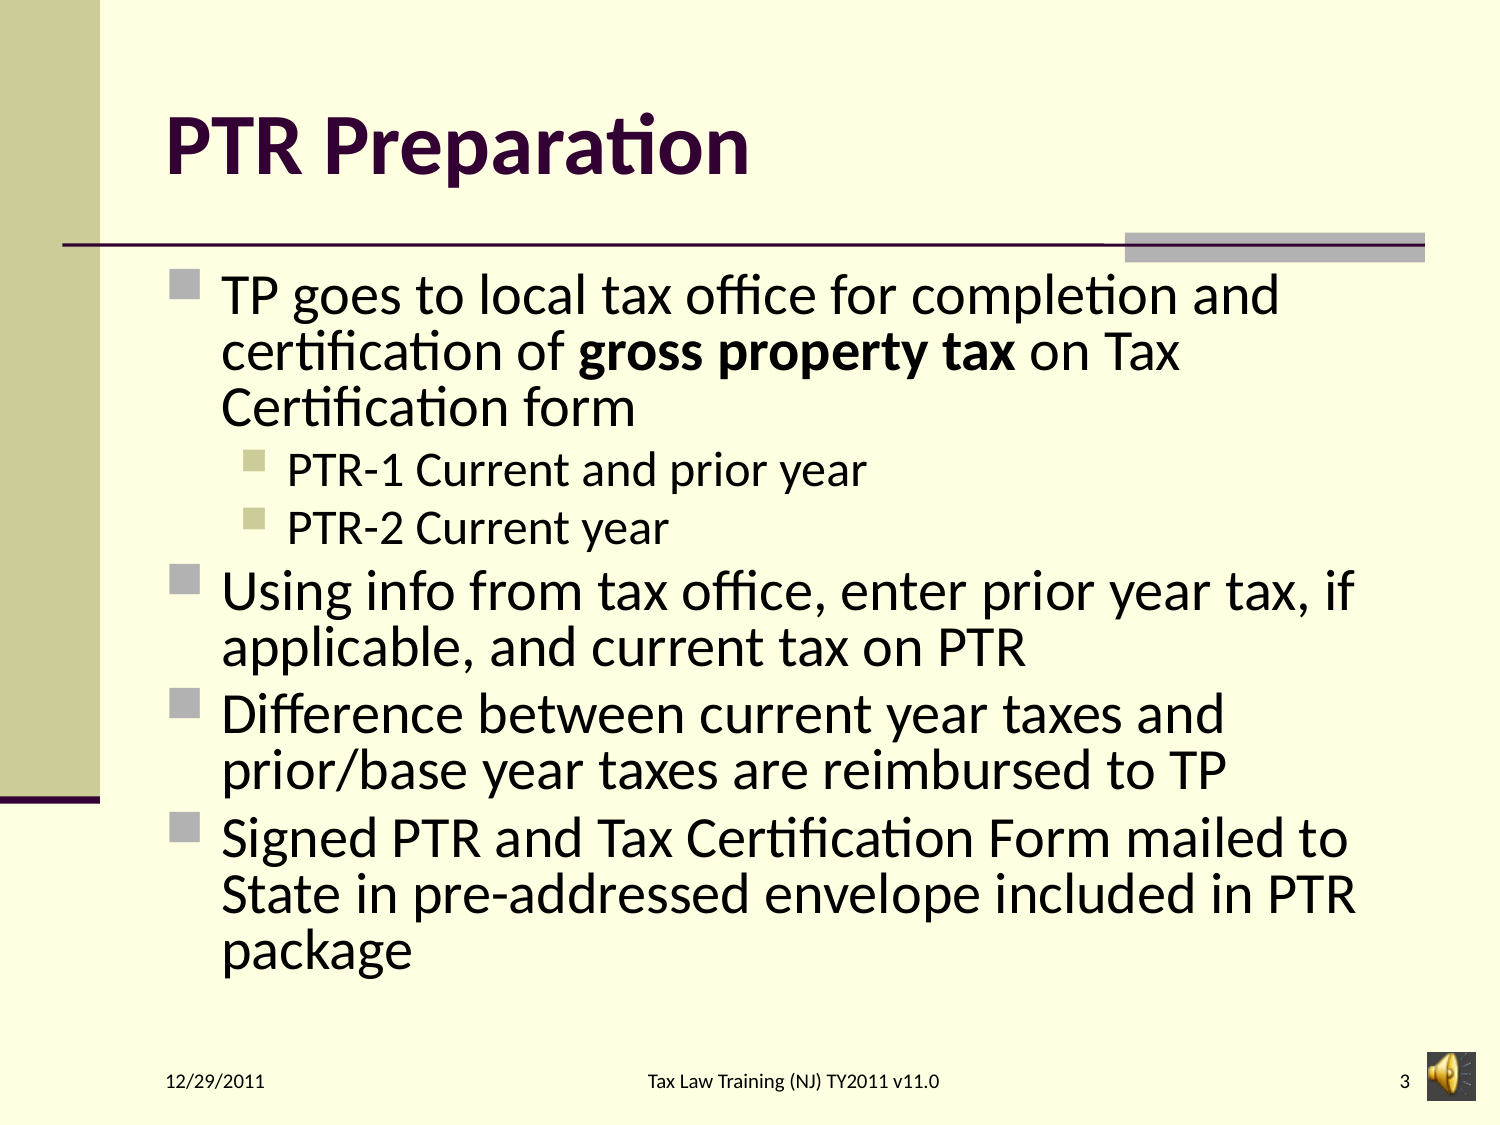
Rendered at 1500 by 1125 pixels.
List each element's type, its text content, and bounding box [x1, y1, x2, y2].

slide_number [149, 1050, 476, 1101]
slide_number 3 [1112, 1049, 1426, 1101]
footer Tax Law Training (NJ) TY2011 v11.0 [549, 1049, 1038, 1101]
title PTR Preparation [150, 45, 1425, 234]
picture [1426, 1051, 1477, 1102]
list TP goes to local tax office for completion and certification of gross property tax on Tax Certification form PTR-1 Current and prior year PTR-2 Current year Using info from tax office, enter prior year tax, if applicable, and current tax on PTR Difference between current year taxes and prior/base year taxes are reimbursed to TP Signed PTR and Tax Certification Form mailed to State in pre-addressed envelope included in PTR package [150, 262, 1425, 1038]
